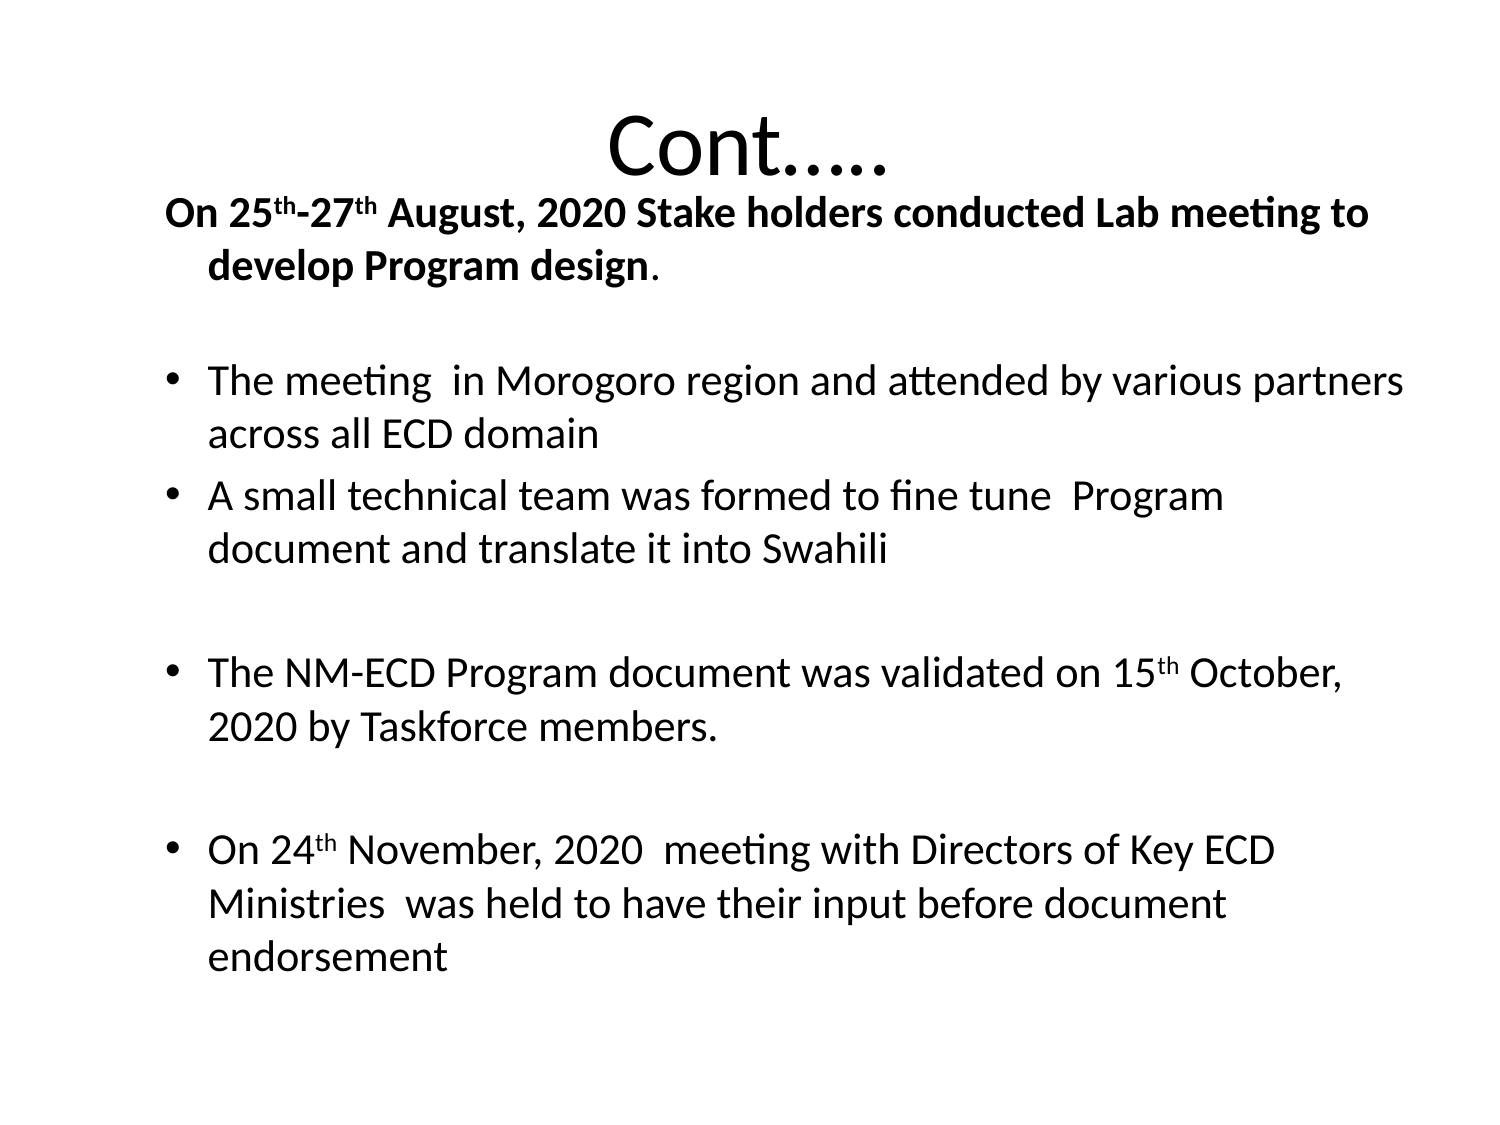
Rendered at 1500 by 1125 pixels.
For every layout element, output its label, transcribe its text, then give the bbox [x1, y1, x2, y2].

list On 25th-27th August, 2020 Stake holders conducted Lab meeting to develop Program design. The meeting in Morogoro region and attended by various partners across all ECD domain A small technical team was formed to fine tune Program document and translate it into Swahili The NM-ECD Program document was validated on 15th October, 2020 by Taskforce members. On 24th November, 2020 meeting with Directors of Key ECD Ministries was held to have their input before document endorsement [150, 175, 1425, 1079]
title Cont….. [75, 45, 1425, 233]
